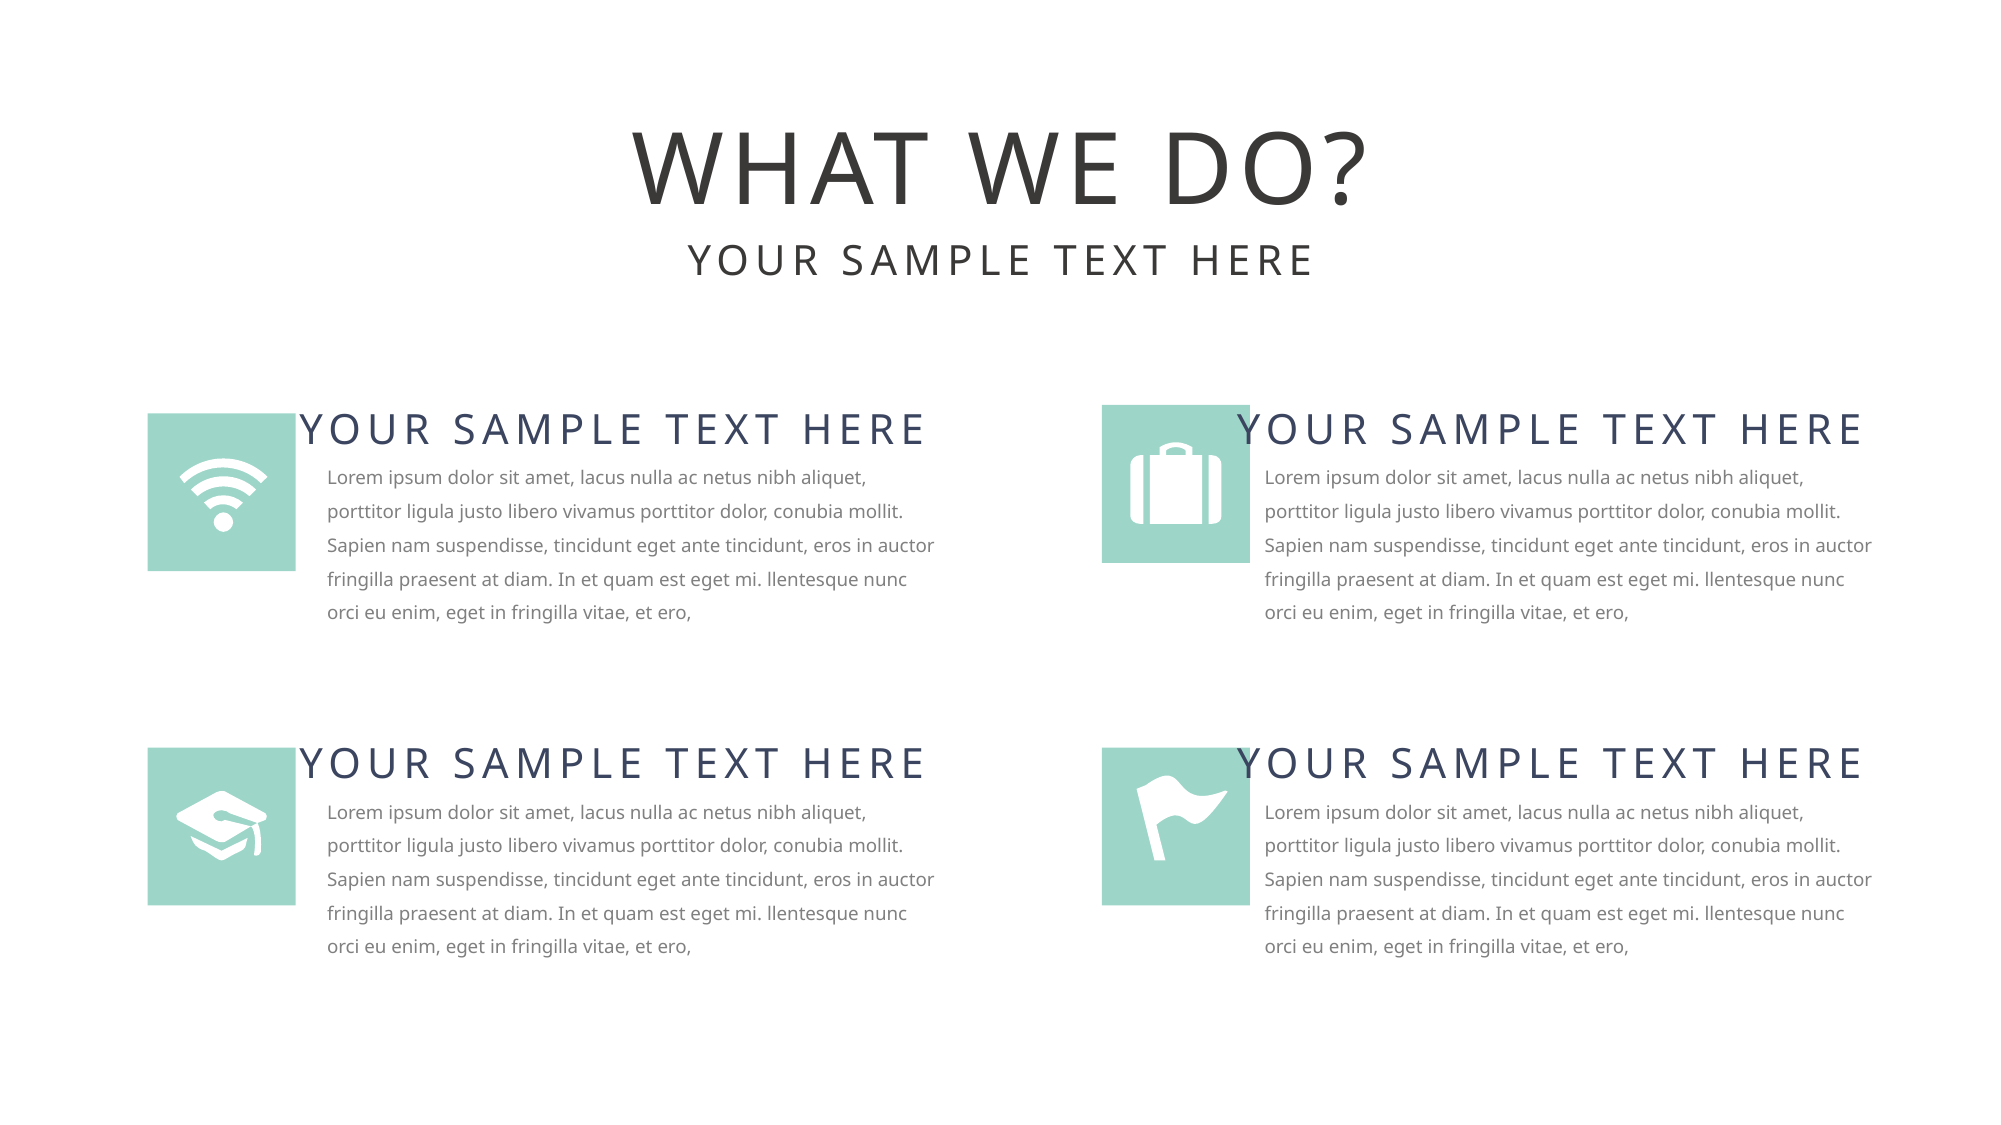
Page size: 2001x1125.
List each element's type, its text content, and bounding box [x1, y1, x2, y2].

text_box [1130, 455, 1144, 524]
text_box [1208, 455, 1222, 524]
text_box [190, 476, 257, 497]
text_box [147, 412, 297, 572]
text_box [179, 458, 268, 484]
text_box [1101, 747, 1251, 906]
text_box YOUR SAMPLE TEXT HERE [284, 729, 940, 795]
text_box YOUR SAMPLE TEXT HERE [1222, 395, 1877, 461]
text_box Lorem ipsum dolor sit amet, lacus nulla ac netus nibh aliquet, porttitor ligula justo libero vivamus porttitor dolor, conubia mollit. Sapien nam suspendisse, tincidunt eget ante tincidunt, eros in auctor fringilla praesent at diam. In et quam est eget mi. llentesque nunc orci eu enim, eget in fringilla vitae, et ero, [1249, 447, 1888, 631]
text_box [190, 836, 248, 861]
text_box [147, 747, 297, 906]
text_box YOUR SAMPLE TEXT HERE [284, 395, 940, 461]
text_box [213, 512, 234, 532]
text_box YOUR SAMPLE TEXT HERE [1222, 729, 1877, 795]
text_box [1101, 404, 1251, 564]
text_box WHAT WE DO? [616, 96, 1384, 232]
text_box [1136, 775, 1228, 861]
text_box Lorem ipsum dolor sit amet, lacus nulla ac netus nibh aliquet, porttitor ligula justo libero vivamus porttitor dolor, conubia mollit. Sapien nam suspendisse, tincidunt eget ante tincidunt, eros in auctor fringilla praesent at diam. In et quam est eget mi. llentesque nunc orci eu enim, eget in fringilla vitae, et ero, [1249, 781, 1888, 966]
text_box YOUR SAMPLE TEXT HERE [672, 226, 1328, 292]
text_box [1149, 442, 1203, 524]
text_box Lorem ipsum dolor sit amet, lacus nulla ac netus nibh aliquet, porttitor ligula justo libero vivamus porttitor dolor, conubia mollit. Sapien nam suspendisse, tincidunt eget ante tincidunt, eros in auctor fringilla praesent at diam. In et quam est eget mi. llentesque nunc orci eu enim, eget in fringilla vitae, et ero, [312, 447, 951, 631]
text_box [203, 495, 243, 510]
text_box [176, 790, 267, 856]
text_box Lorem ipsum dolor sit amet, lacus nulla ac netus nibh aliquet, porttitor ligula justo libero vivamus porttitor dolor, conubia mollit. Sapien nam suspendisse, tincidunt eget ante tincidunt, eros in auctor fringilla praesent at diam. In et quam est eget mi. llentesque nunc orci eu enim, eget in fringilla vitae, et ero, [312, 781, 951, 966]
